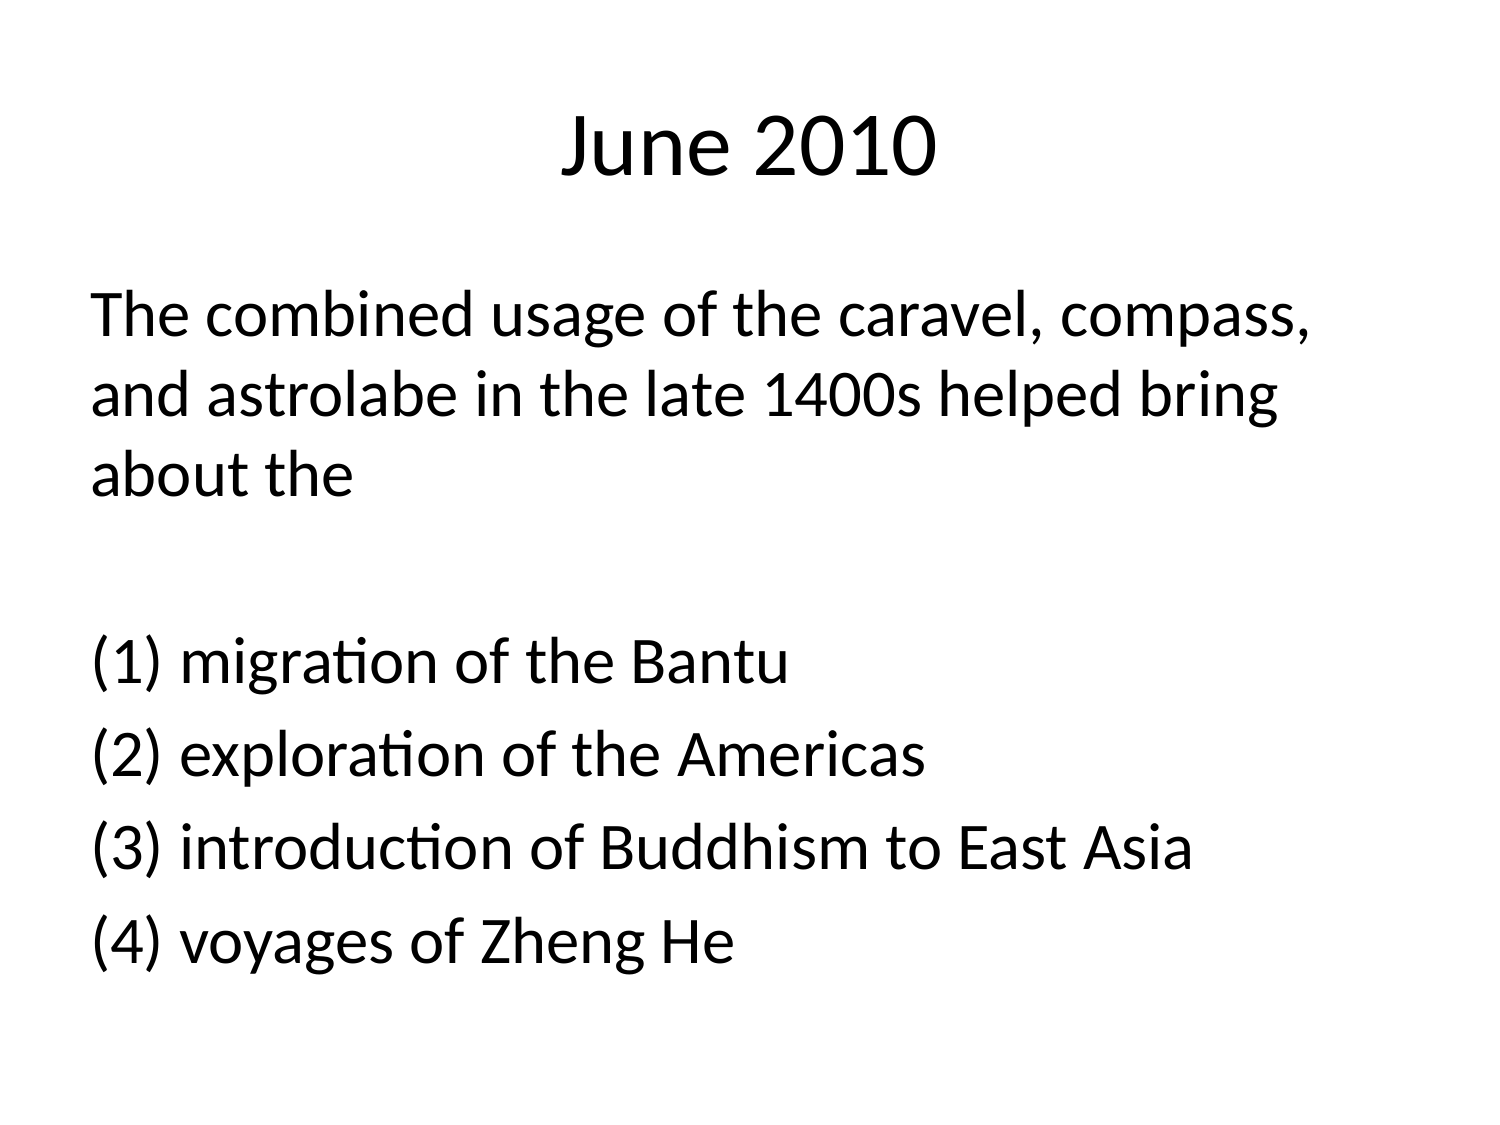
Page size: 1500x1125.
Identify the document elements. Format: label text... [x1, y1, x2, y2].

list The combined usage of the caravel, compass, and astrolabe in the late 1400s helped bring about the (1) migration of the Bantu (2) exploration of the Americas (3) introduction of Buddhism to East Asia (4) voyages of Zheng He [75, 262, 1425, 1005]
title June 2010 [75, 45, 1425, 233]
